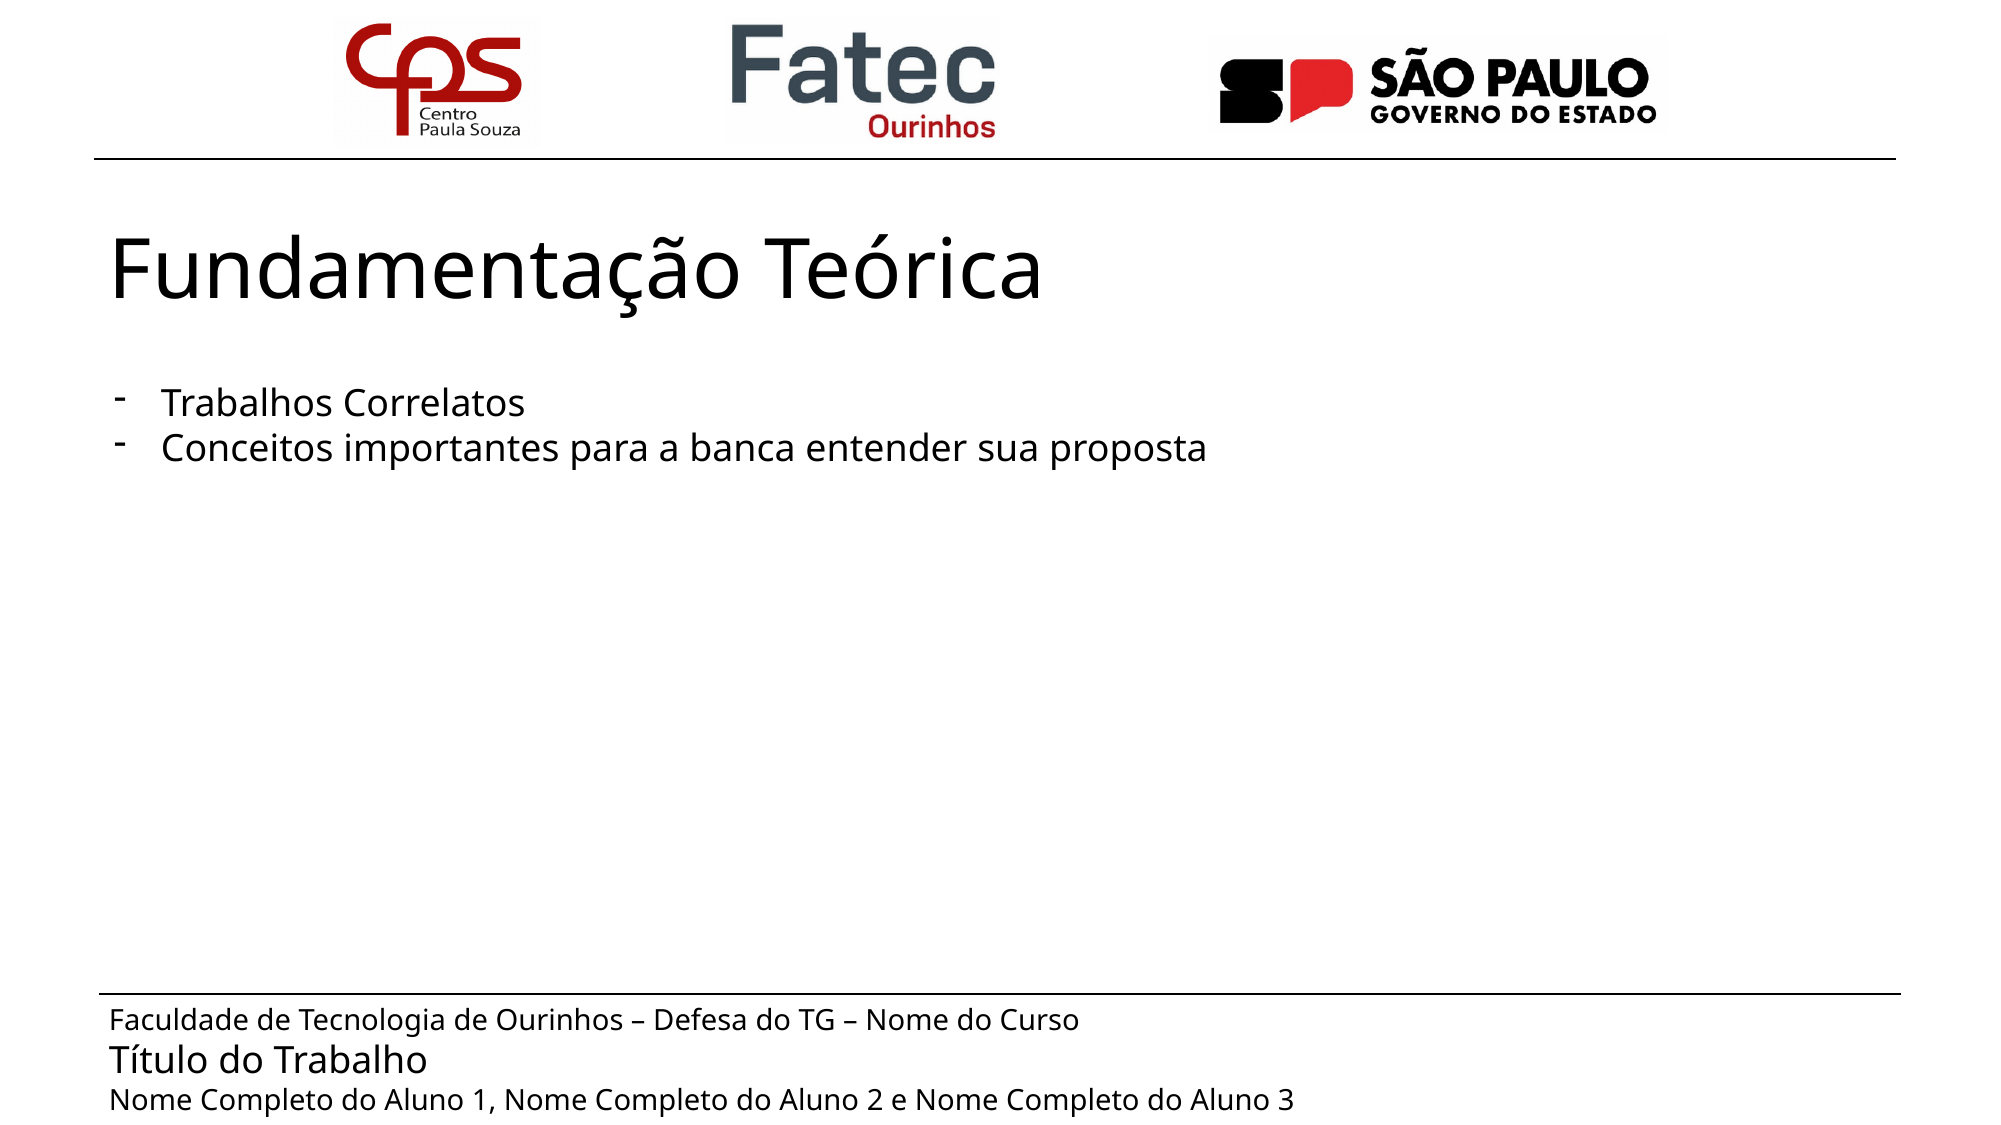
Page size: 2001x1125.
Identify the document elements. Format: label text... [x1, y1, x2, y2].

text_box Trabalhos Correlatos Conceitos importantes para a banca entender sua proposta [99, 371, 1419, 477]
text_box Fundamentação Teórica [94, 207, 1896, 323]
picture [1208, 35, 1668, 133]
picture [332, 17, 540, 148]
picture [724, 17, 1001, 143]
text_box Faculdade de Tecnologia de Ourinhos – Defesa do TG – Nome do Curso Título do Trabalho Nome Completo do Aluno 1, Nome Completo do Aluno 2 e Nome Completo do Aluno 3 [94, 994, 1896, 1124]
